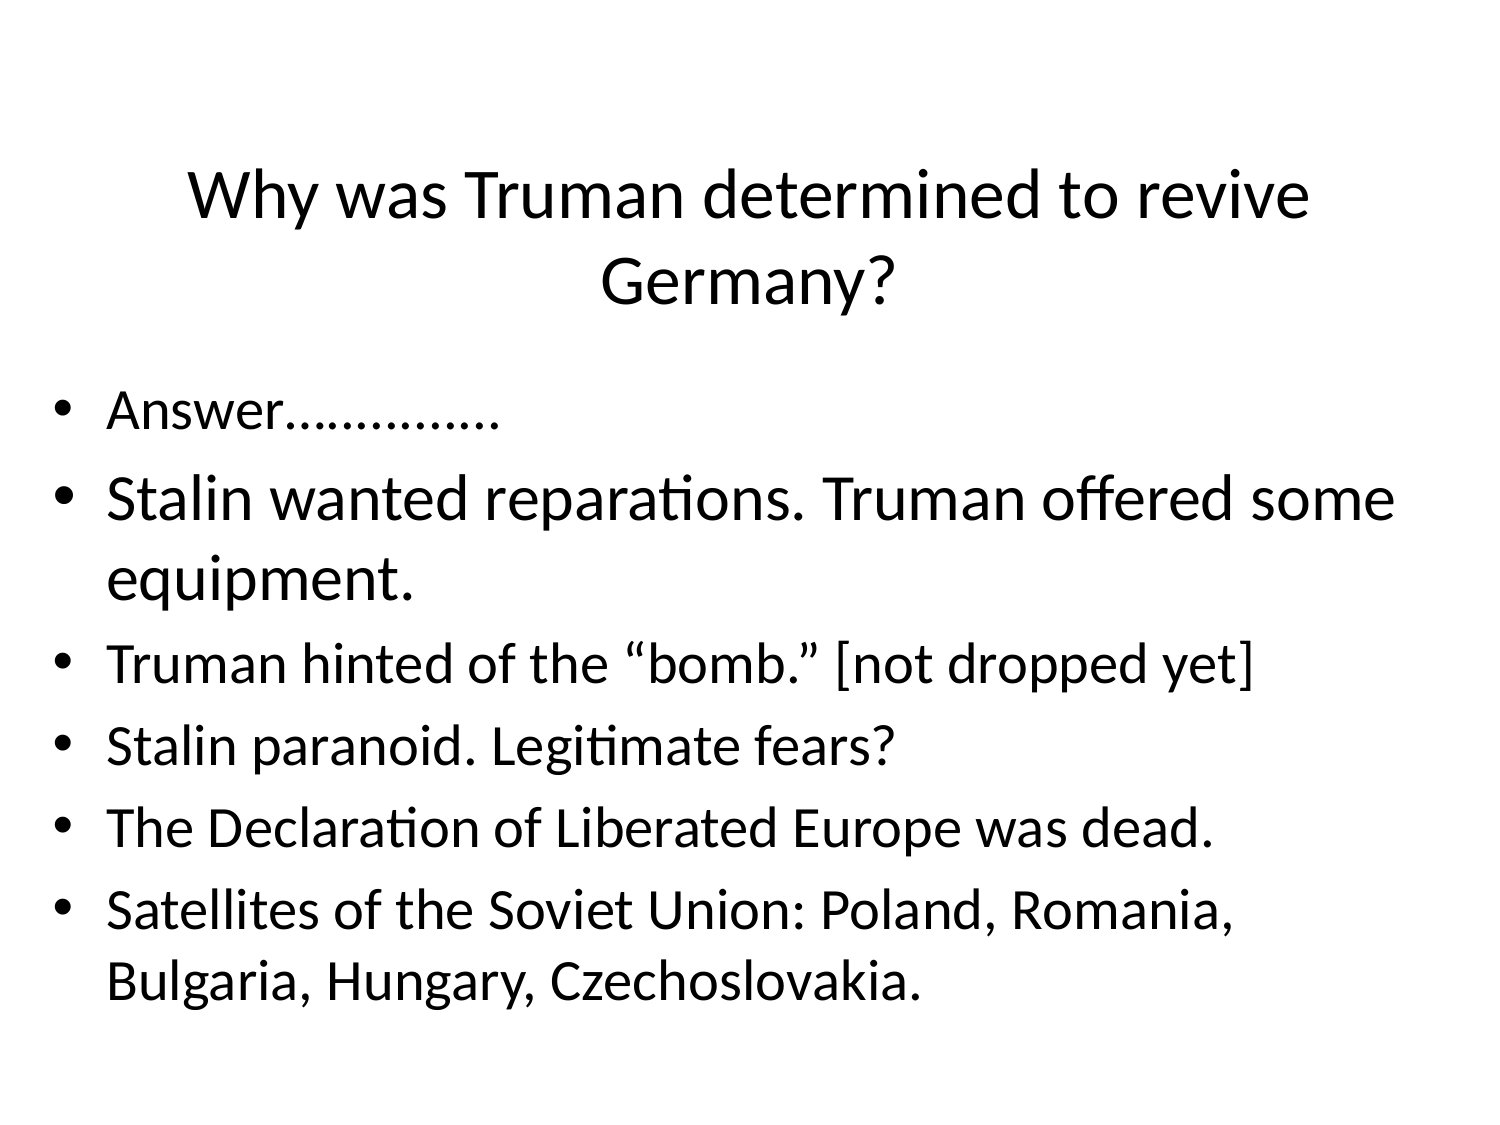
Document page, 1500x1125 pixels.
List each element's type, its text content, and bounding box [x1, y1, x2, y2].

title Why was Truman determined to revive Germany? [75, 138, 1425, 327]
list Answer…............ Stalin wanted reparations. Truman offered some equipment. Truman hinted of the “bomb.” [not dropped yet] Stalin paranoid. Legitimate fears? The Declaration of Liberated Europe was dead. Satellites of the Soviet Union: Poland, Romania, Bulgaria, Hungary, Czechoslovakia. [37, 363, 1466, 1024]
